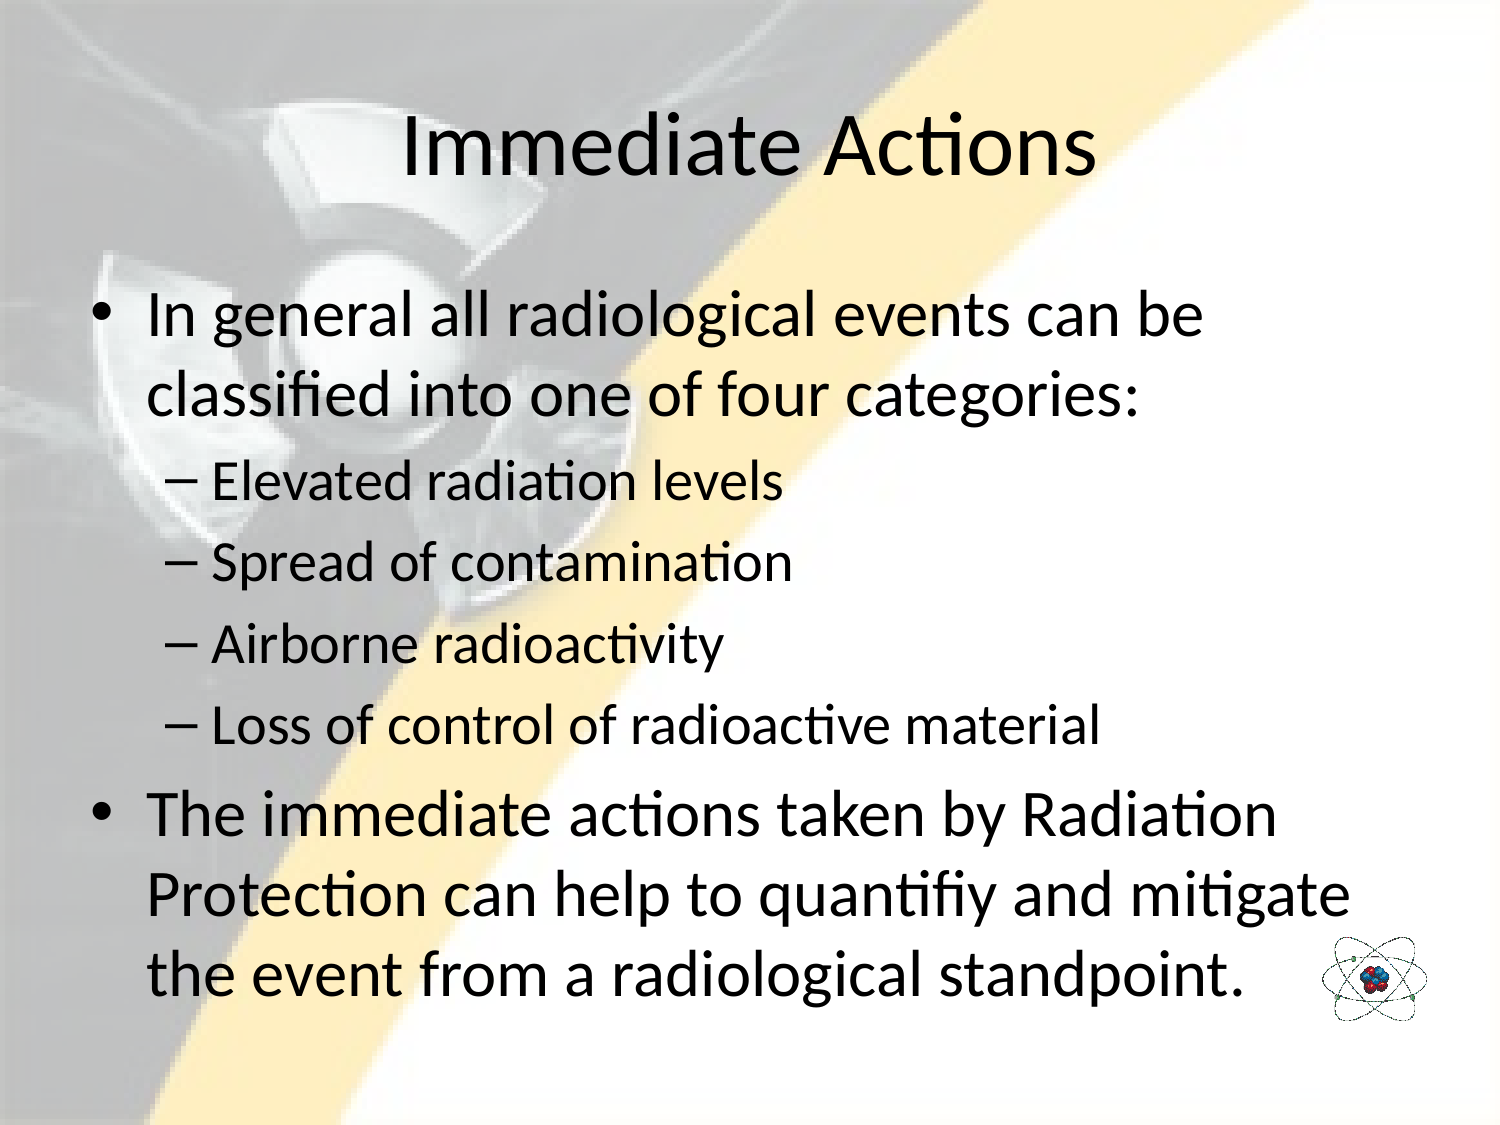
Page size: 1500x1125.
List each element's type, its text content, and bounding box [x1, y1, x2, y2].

picture [1322, 937, 1427, 1021]
list In general all radiological events can be classified into one of four categories: Elevated radiation levels Spread of contamination Airborne radioactivity Loss of control of radioactive material The immediate actions taken by Radiation Protection can help to quantifiy and mitigate the event from a radiological standpoint. [75, 262, 1425, 1005]
title Immediate Actions [75, 45, 1425, 233]
